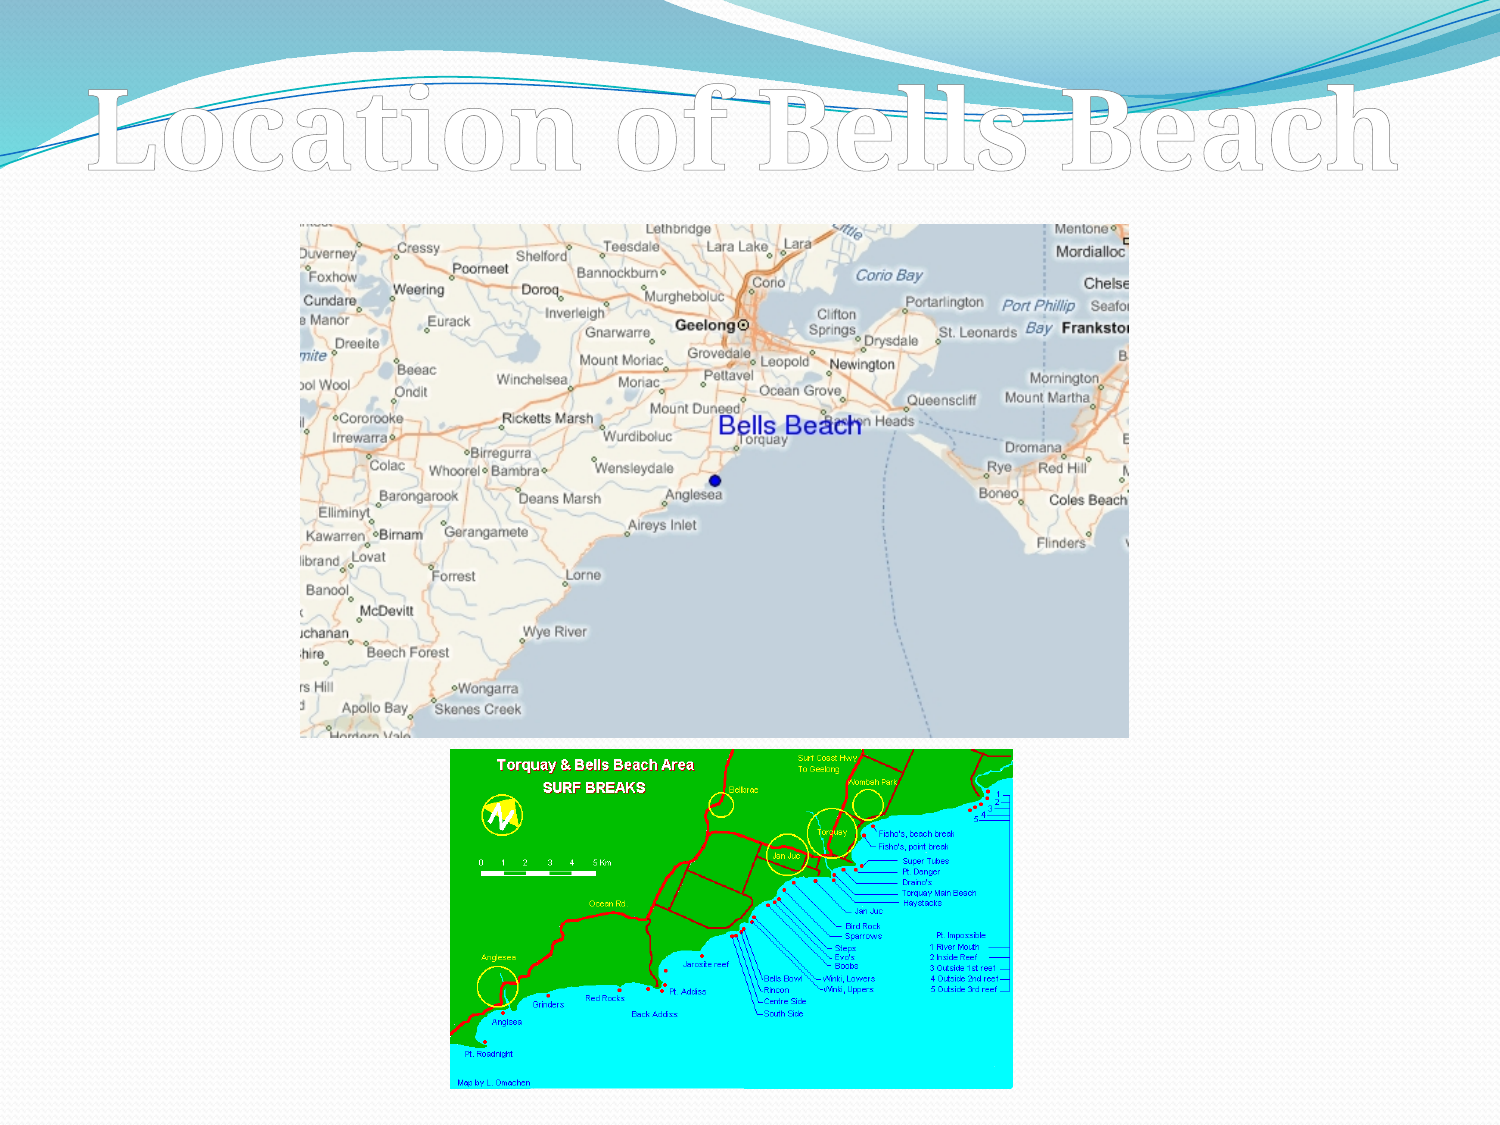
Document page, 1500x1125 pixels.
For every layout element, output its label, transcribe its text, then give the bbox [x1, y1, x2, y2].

picture [449, 749, 1013, 1089]
picture [299, 224, 1130, 738]
text_box Location of Bells Beach [70, 49, 1417, 200]
